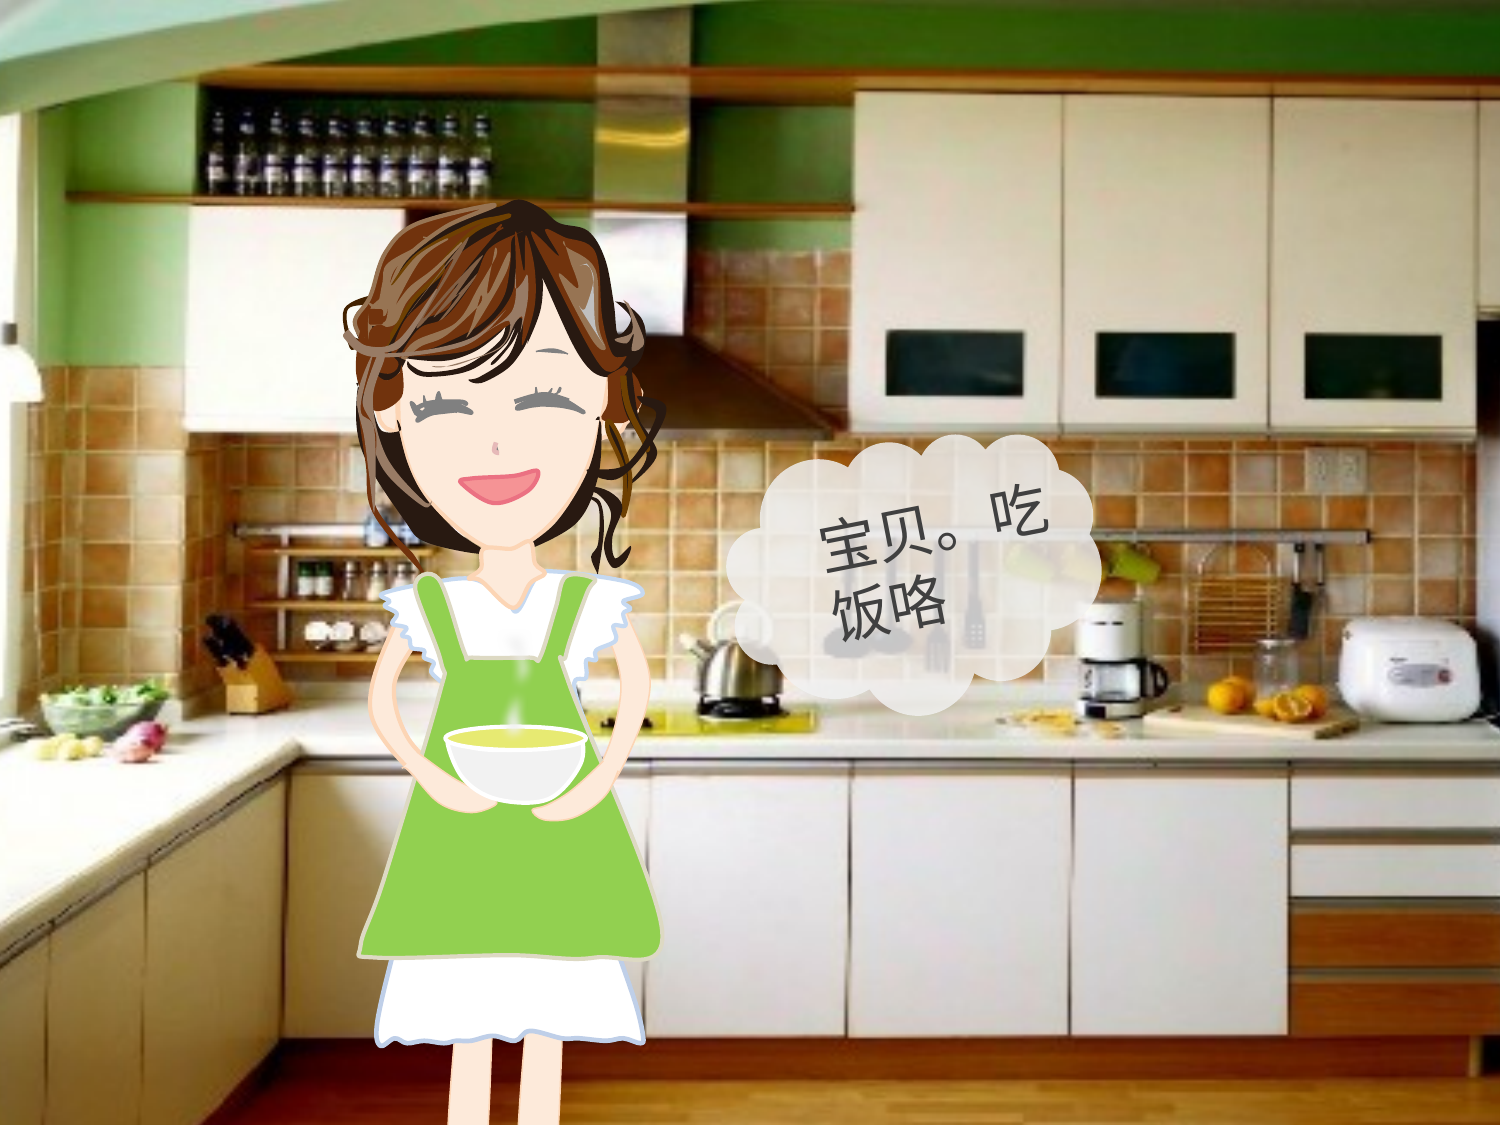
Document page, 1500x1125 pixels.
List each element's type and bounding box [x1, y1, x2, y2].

text_box [339, 198, 669, 1125]
picture [0, 0, 1500, 1125]
text_box [726, 433, 1102, 716]
